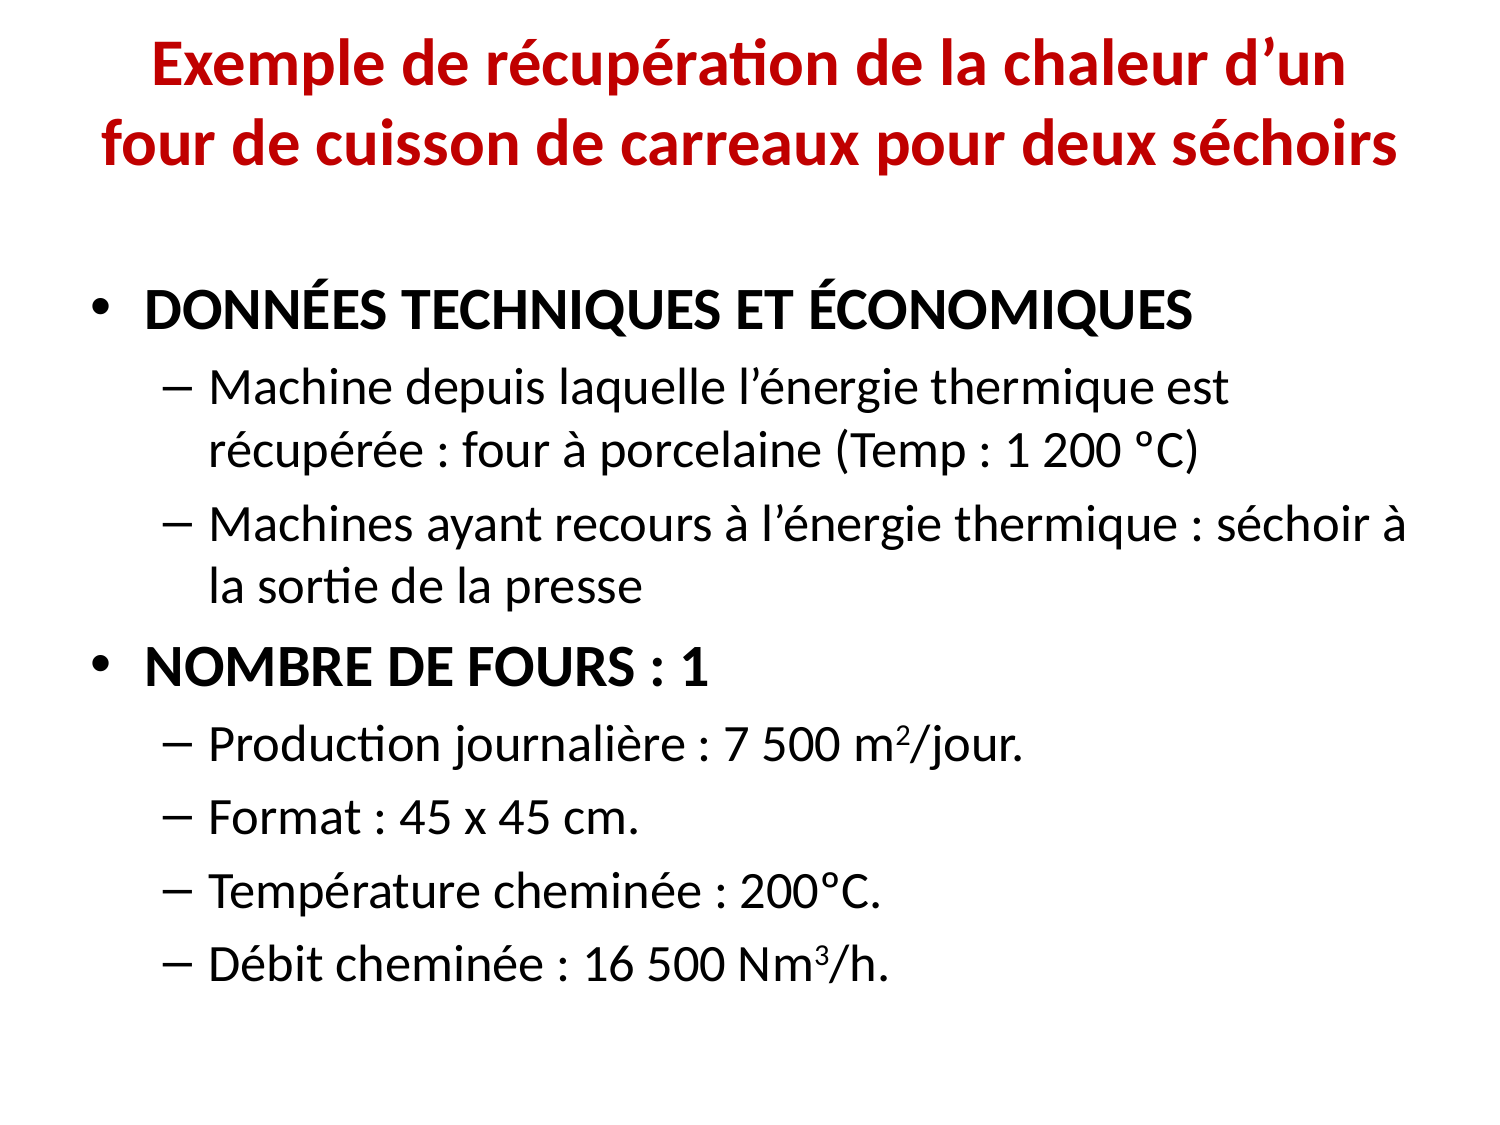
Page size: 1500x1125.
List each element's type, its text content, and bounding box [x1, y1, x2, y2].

title Exemple de récupération de la chaleur d’un four de cuisson de carreaux pour deux séchoirs [75, 45, 1425, 233]
list DONNÉES TECHNIQUES ET ÉCONOMIQUES Machine depuis laquelle l’énergie thermique est récupérée : four à porcelaine (Temp : 1 200 ºC) Machines ayant recours à l’énergie thermique : séchoir à la sortie de la presse NOMBRE DE FOURS : 1 Production journalière : 7 500 m2/jour. Format : 45 x 45 cm. Température cheminée : 200ºC. Débit cheminée : 16 500 Nm3/h. [75, 262, 1425, 1005]
